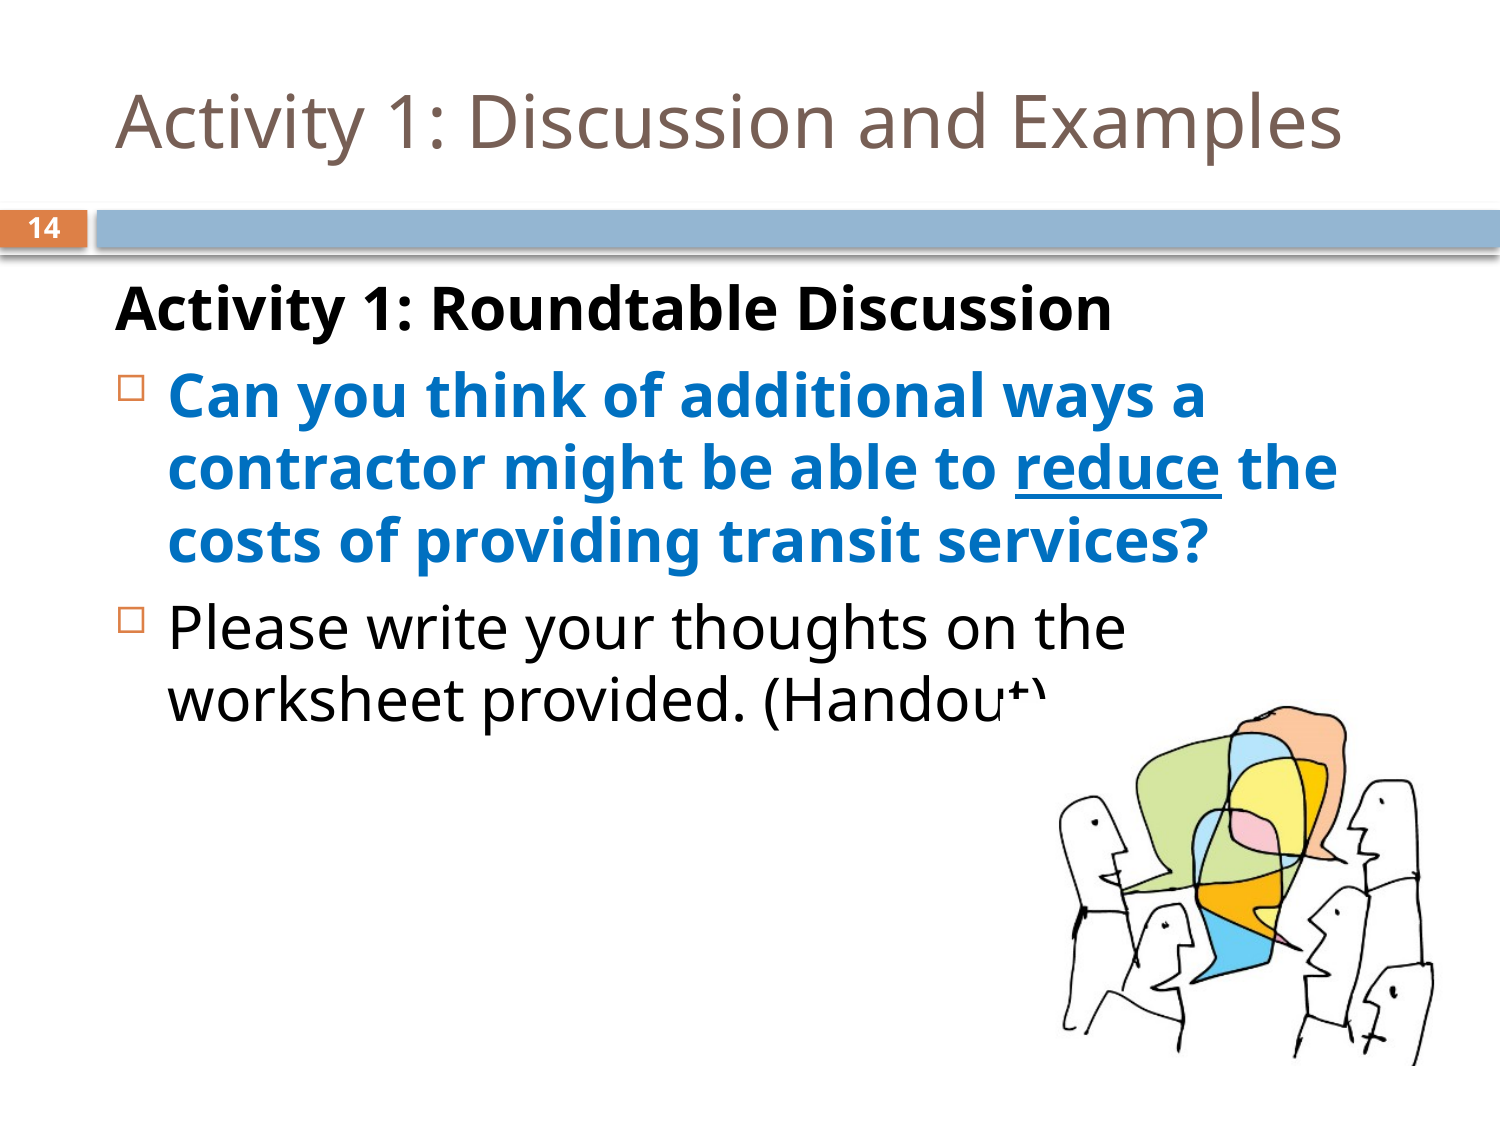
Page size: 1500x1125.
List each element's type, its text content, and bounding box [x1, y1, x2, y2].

picture [999, 699, 1466, 1066]
slide_number 14 [0, 208, 88, 249]
list Activity 1: Roundtable Discussion Can you think of additional ways a contractor might be able to reduce the costs of providing transit services? Please write your thoughts on the worksheet provided. (Handout) [100, 262, 1438, 1000]
title Activity 1: Discussion and Examples [100, 37, 1438, 200]
